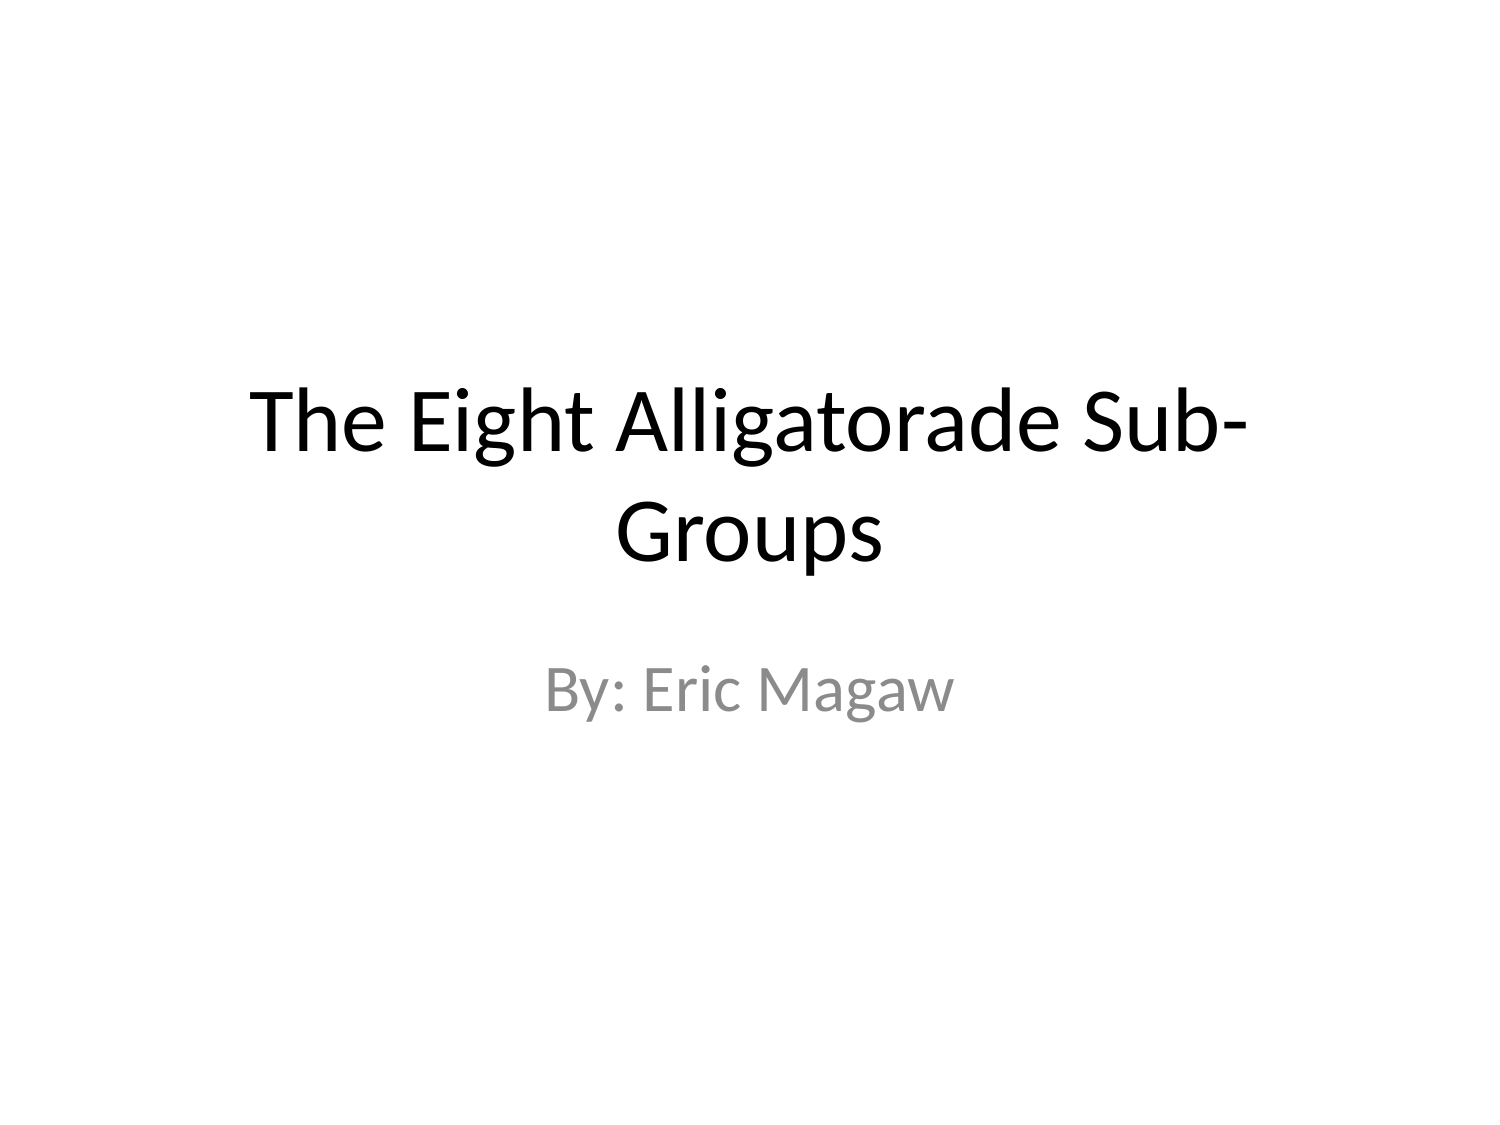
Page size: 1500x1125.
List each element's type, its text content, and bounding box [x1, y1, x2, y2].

subtitle By: Eric Magaw [225, 637, 1275, 925]
title The Eight Alligatorade Sub-Groups [112, 349, 1388, 591]
